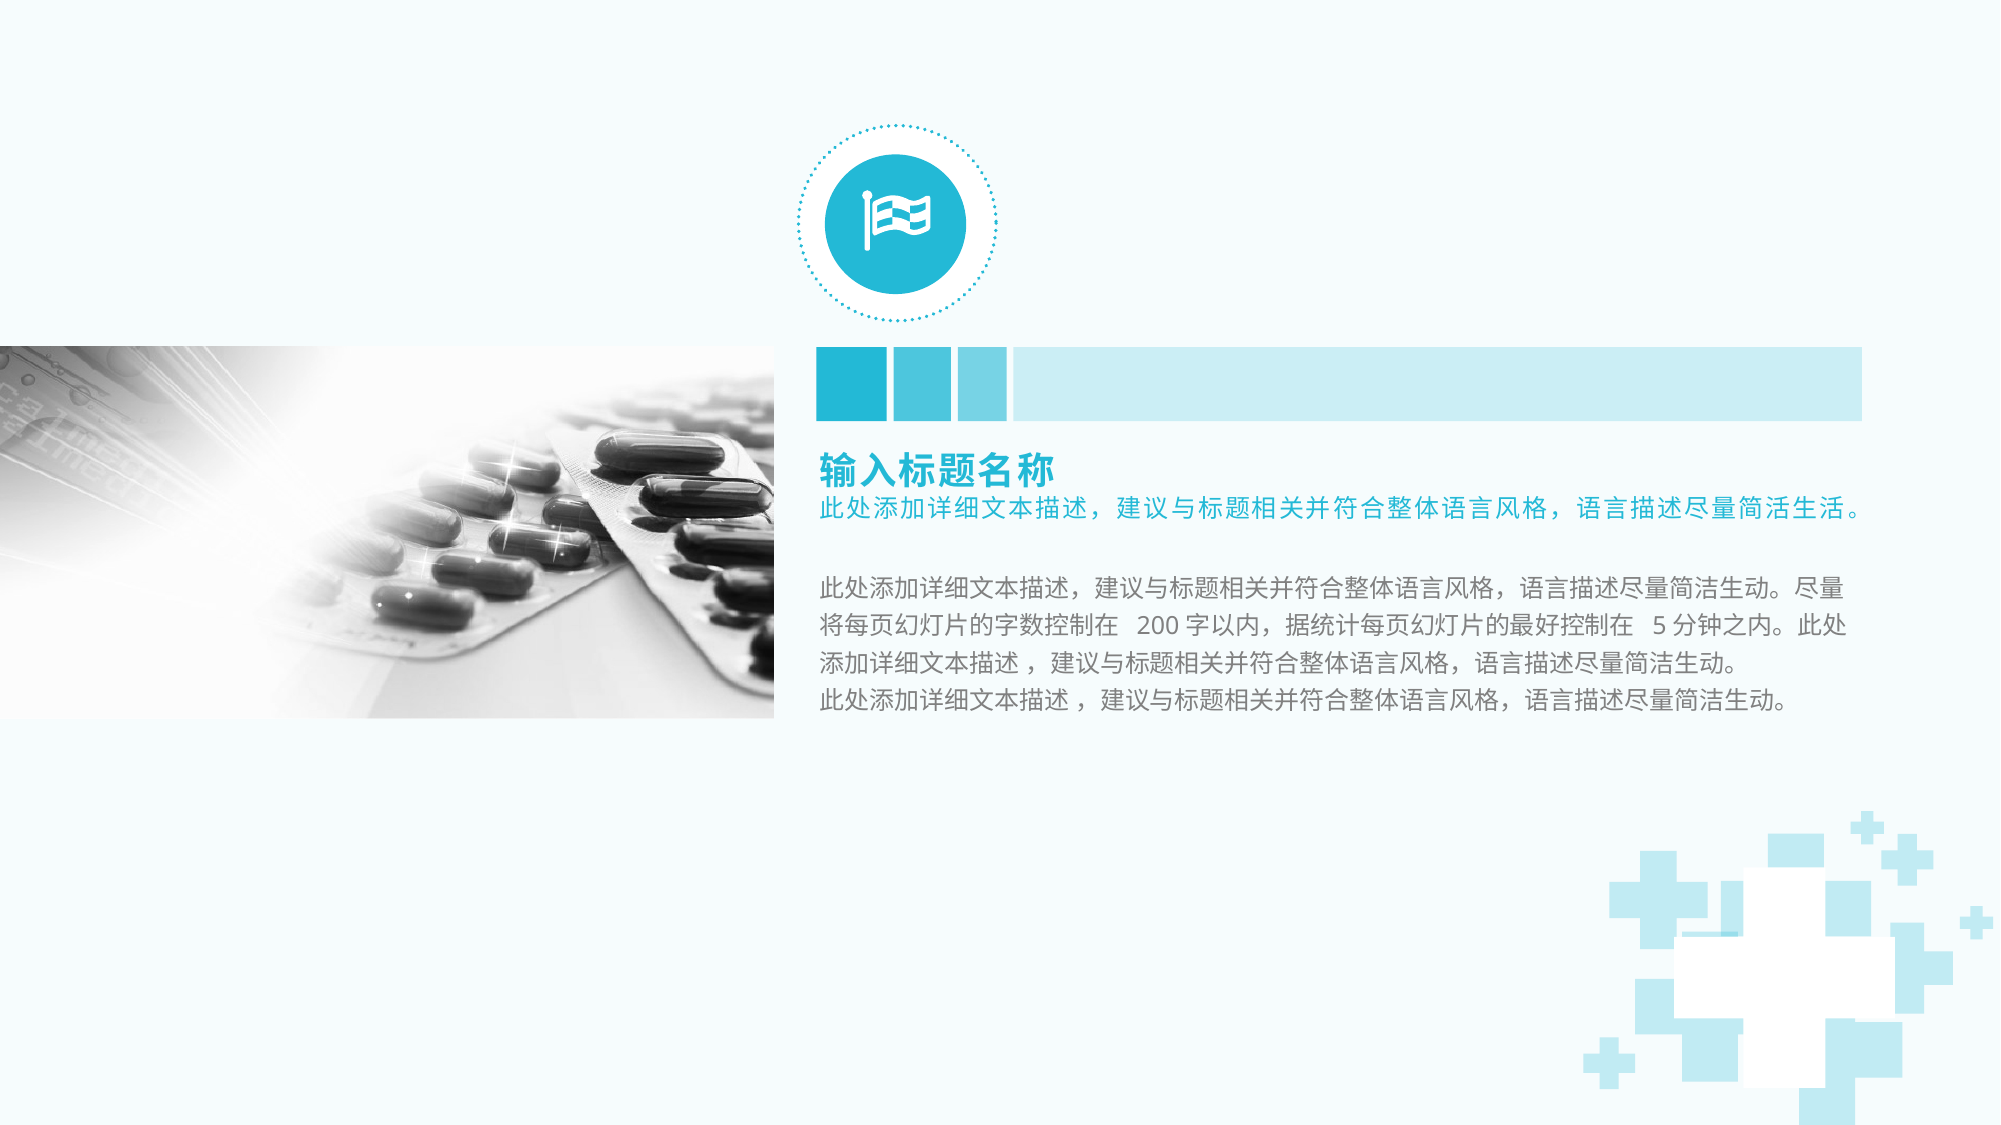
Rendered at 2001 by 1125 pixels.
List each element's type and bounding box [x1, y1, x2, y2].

text_box [798, 125, 996, 321]
picture [0, 346, 774, 719]
text_box [816, 347, 1862, 422]
text_box [1583, 810, 1994, 1125]
text_box [0, 0, 2000, 1125]
